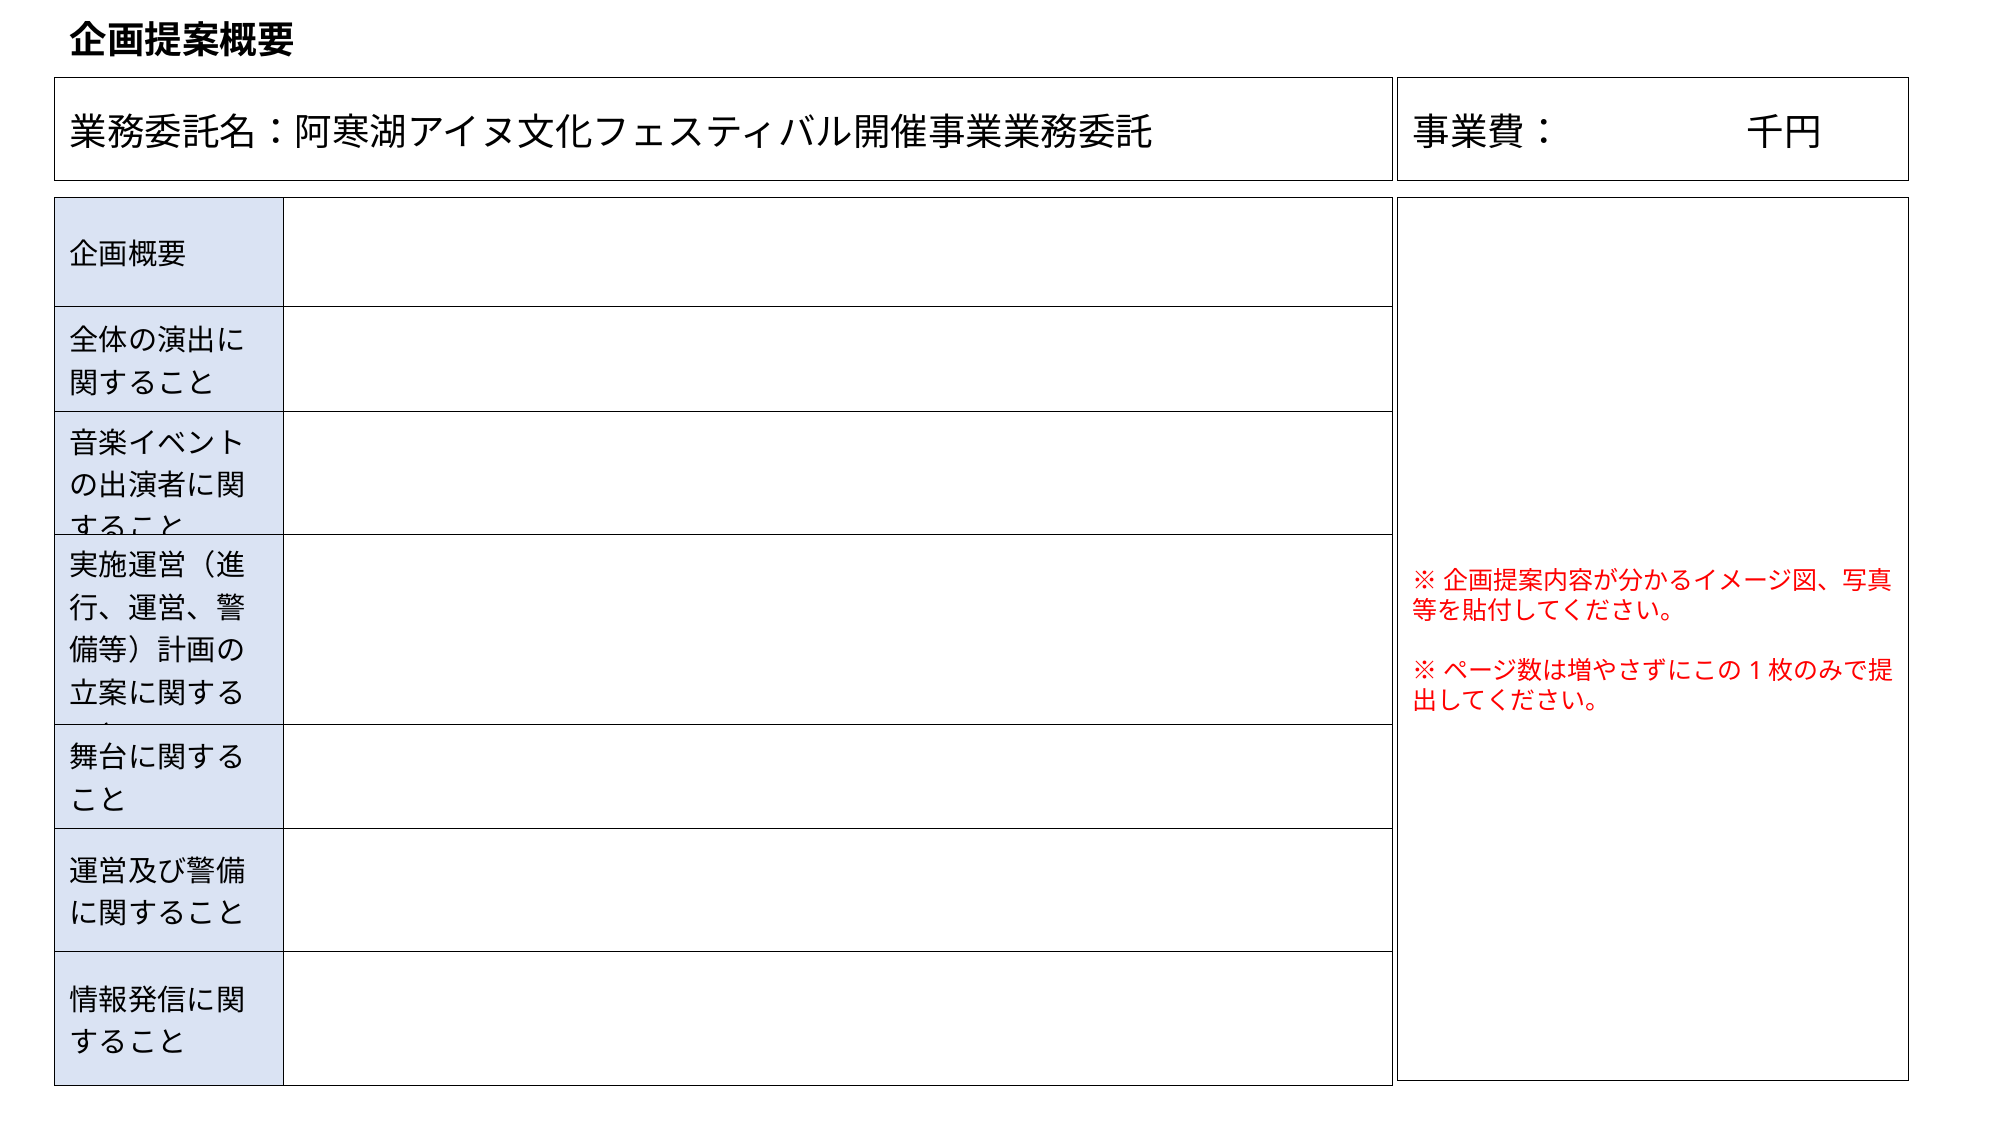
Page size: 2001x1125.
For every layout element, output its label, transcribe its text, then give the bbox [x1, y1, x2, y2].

table_cell [284, 412, 1392, 534]
table_cell [284, 952, 1392, 1085]
table_cell [284, 725, 1392, 828]
table_cell 運営及び警備に関すること [55, 829, 283, 951]
table_header 業務委託名：阿寒湖アイヌ文化フェスティバル開催事業業務委託 [55, 78, 1392, 180]
table_cell 実施運営（進行、運営、警備等）計画の立案に関すること [55, 535, 283, 724]
table_cell 舞台に関すること [55, 725, 283, 828]
table_cell 情報発信に関すること [55, 952, 283, 1085]
table_cell 音楽イベントの出演者に関すること [55, 412, 283, 534]
table_header [284, 198, 1392, 306]
text_box ※企画提案内容が分かるイメージ図、写真等を貼付してください。 ※ページ数は増やさずにこの1枚のみで提出してください。 [1397, 197, 1910, 1082]
table_cell 全体の演出に関すること [55, 307, 283, 411]
table_cell [284, 829, 1392, 951]
table_header 企画概要 [55, 198, 283, 306]
table_cell [284, 307, 1392, 411]
text_box 企画提案概要 [54, 8, 319, 69]
table_header 事業費： 千円 [1398, 78, 1908, 180]
table_cell [284, 535, 1392, 724]
